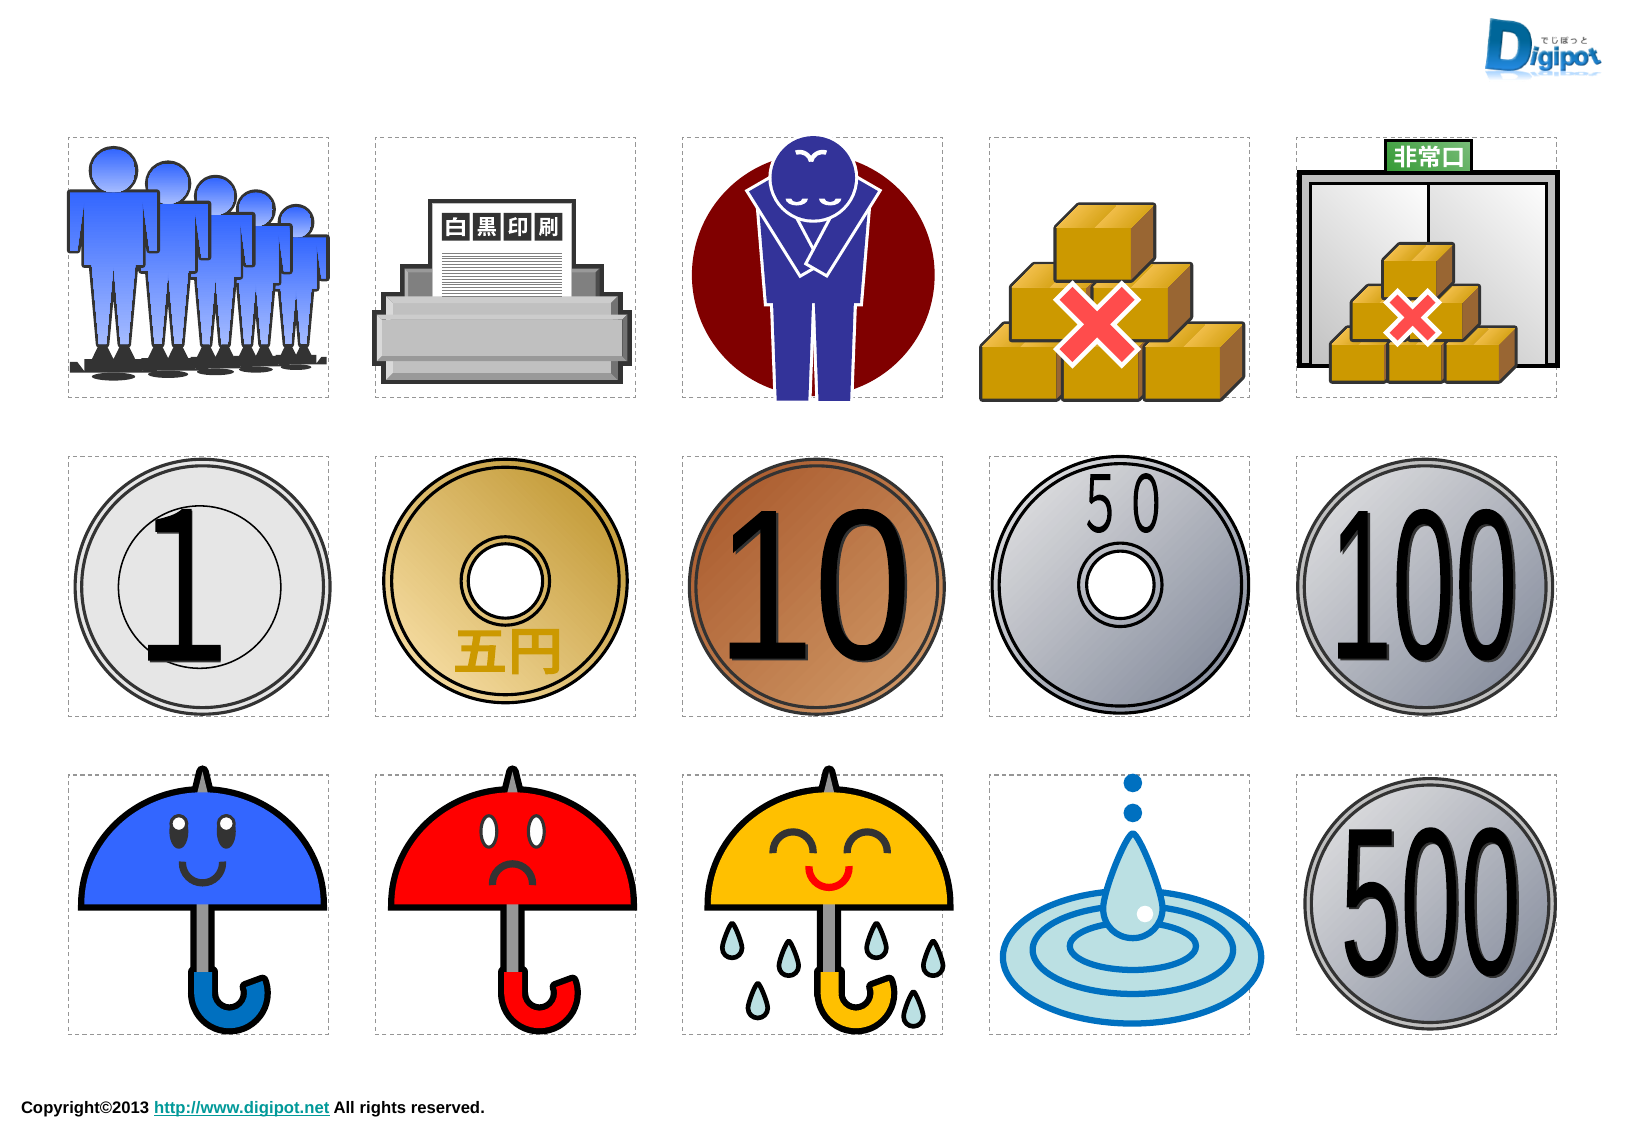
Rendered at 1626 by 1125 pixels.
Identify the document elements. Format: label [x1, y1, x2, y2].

text_box [1297, 459, 1553, 715]
text_box [383, 459, 628, 703]
text_box [1304, 778, 1556, 1030]
text_box [74, 459, 331, 715]
text_box [691, 135, 935, 402]
text_box [991, 456, 1249, 714]
text_box [689, 459, 945, 715]
text_box [982, 205, 1243, 399]
text_box [394, 771, 631, 1029]
picture [1485, 18, 1602, 82]
text_box [1002, 773, 1262, 1024]
text_box [1299, 140, 1558, 381]
text_box [84, 771, 321, 1029]
text_box [376, 203, 628, 380]
text_box [710, 771, 948, 1029]
text_box [69, 148, 327, 381]
